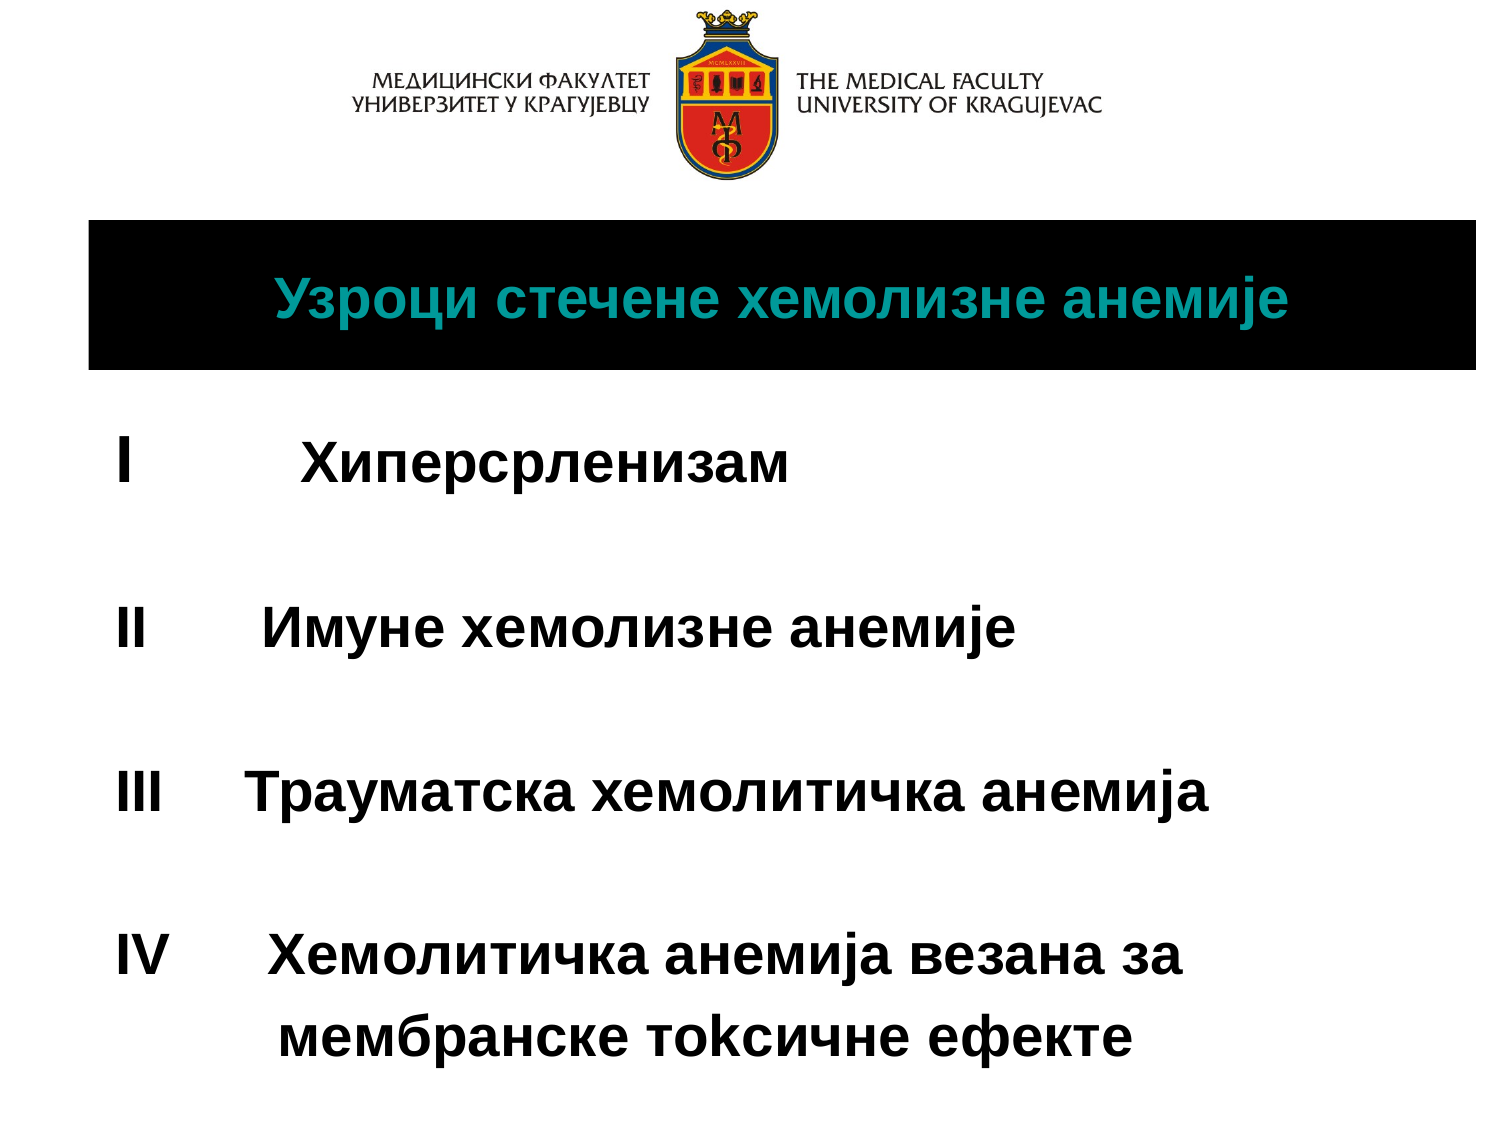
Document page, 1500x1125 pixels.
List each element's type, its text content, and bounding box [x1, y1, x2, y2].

title Узроци стечене хемолизне анемије [88, 219, 1477, 371]
picture [328, 0, 1125, 191]
list I Хиперсpлeнизам II Имуне хeмолизнe анемијe III Траумaтскa хемолитичка aнемијa IV Хeмолитичка aнемијa вeзанa зa мембранскe тоkсичне eфeктe [100, 408, 1400, 1098]
